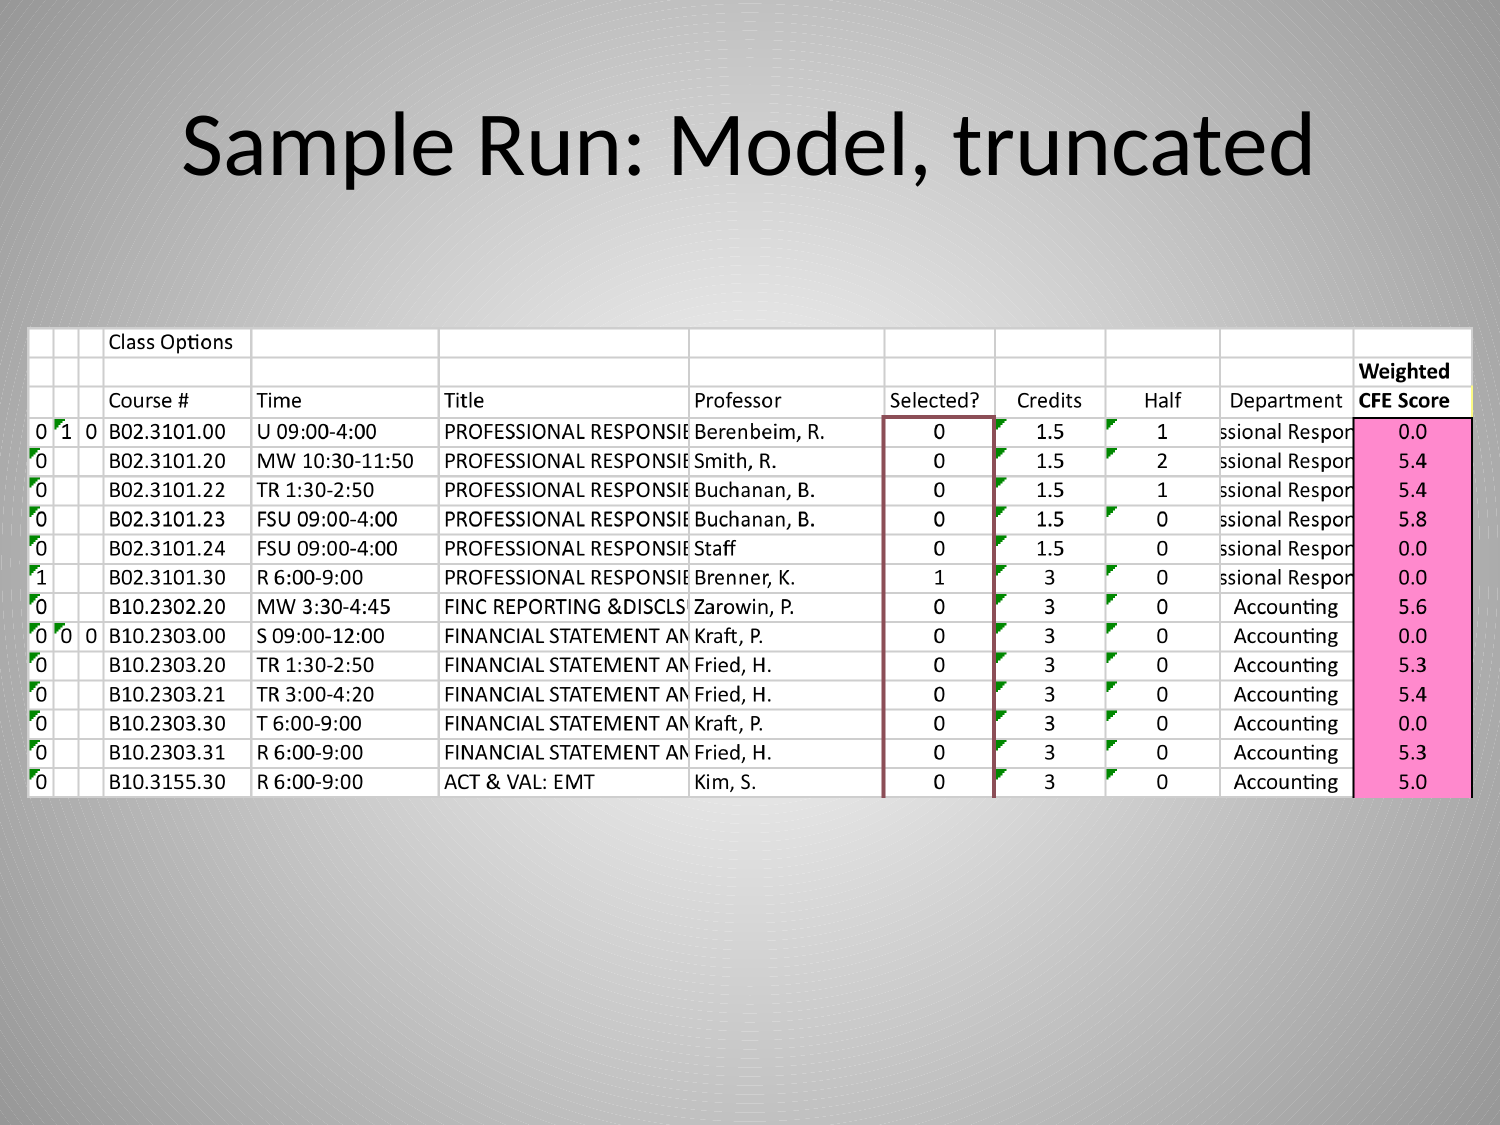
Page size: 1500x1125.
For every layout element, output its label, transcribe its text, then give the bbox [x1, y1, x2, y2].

picture [26, 326, 1474, 799]
title Sample Run: Model, truncated [75, 45, 1425, 233]
